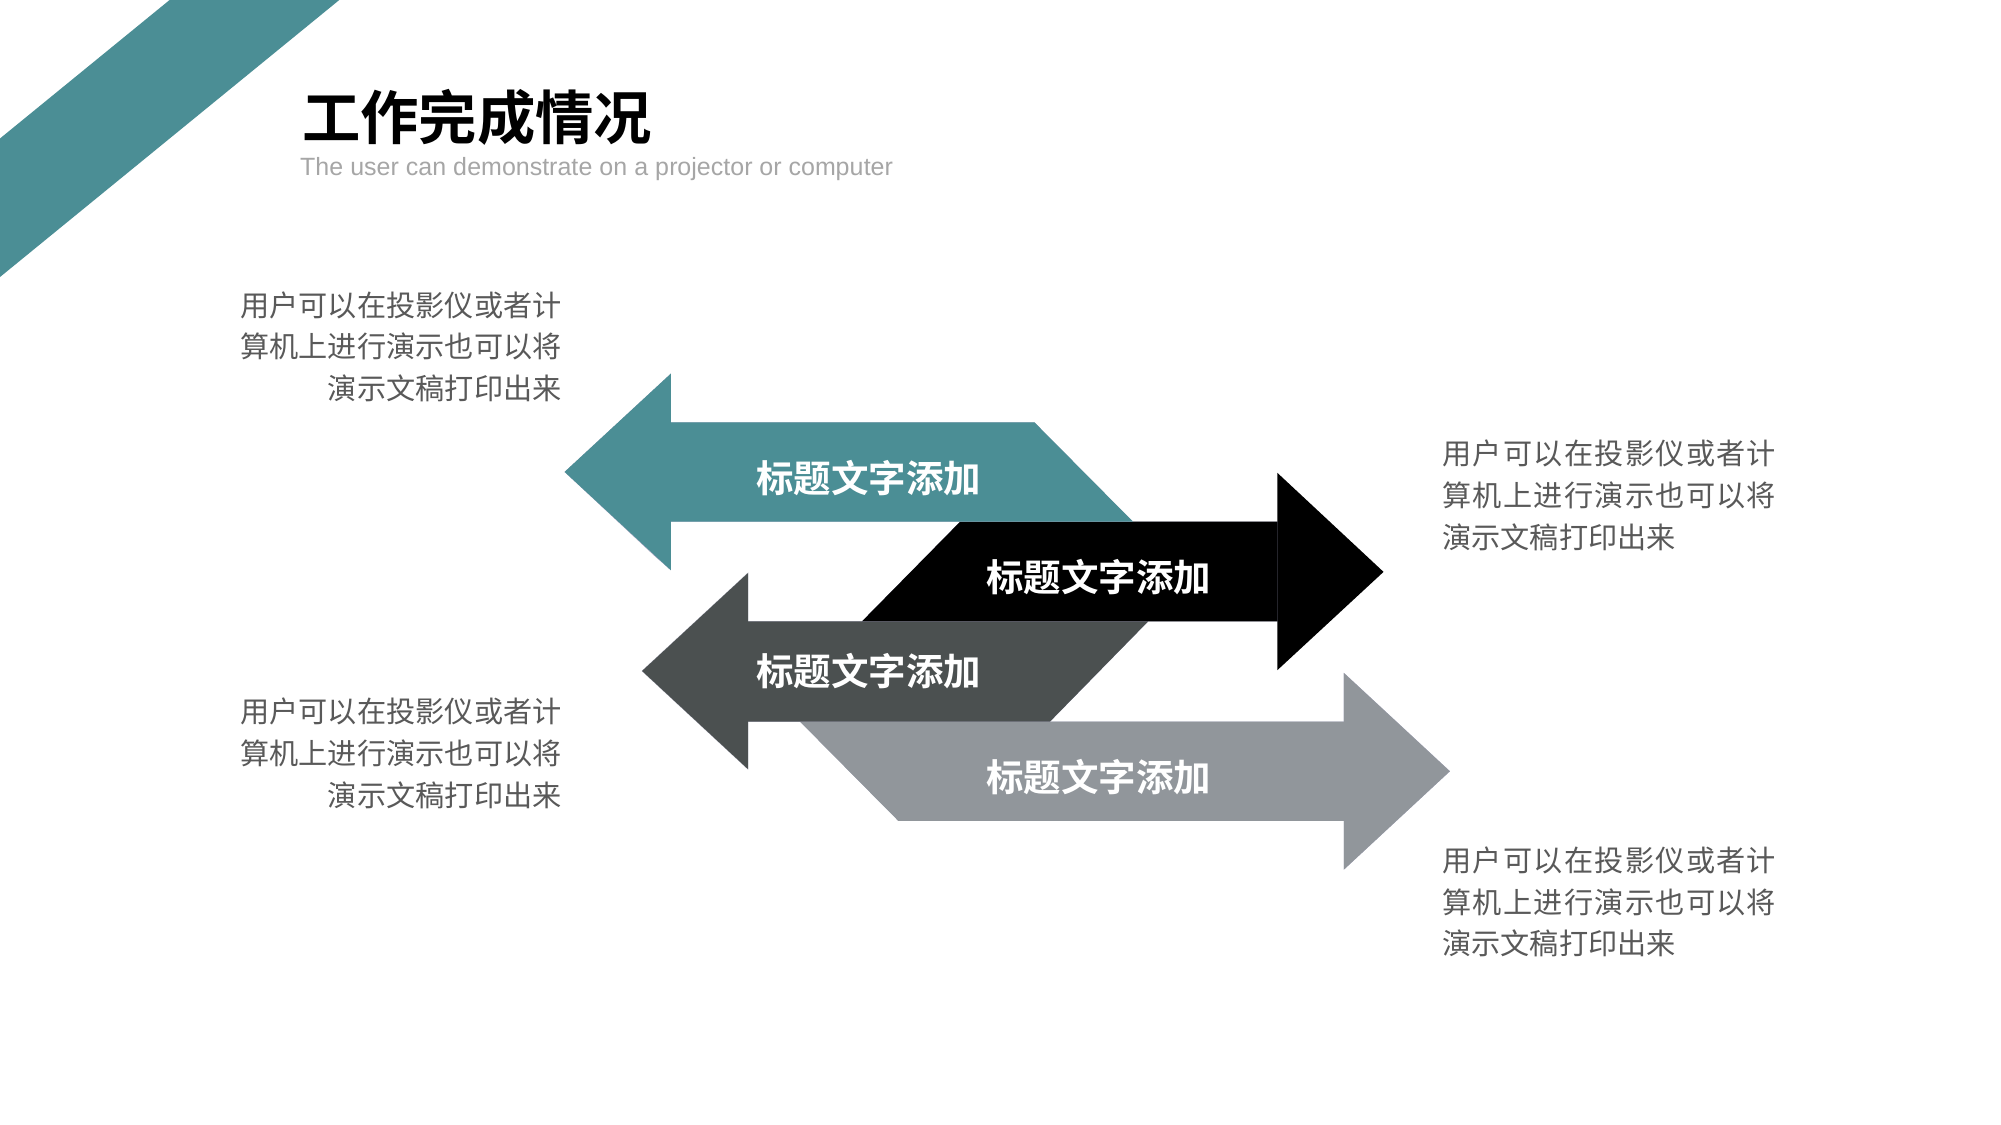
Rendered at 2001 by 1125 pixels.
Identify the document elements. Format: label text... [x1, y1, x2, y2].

text_box 用户可以在投影仪或者计算机上进行演示也可以将演示文稿打印出来 [213, 679, 564, 820]
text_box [285, 73, 1116, 189]
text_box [564, 373, 1450, 870]
text_box 用户可以在投影仪或者计算机上进行演示也可以将演示文稿打印出来 [213, 272, 577, 414]
text_box 用户可以在投影仪或者计算机上进行演示也可以将演示文稿打印出来 [1450, 420, 1792, 562]
text_box 用户可以在投影仪或者计算机上进行演示也可以将演示文稿打印出来 [1427, 827, 1792, 969]
